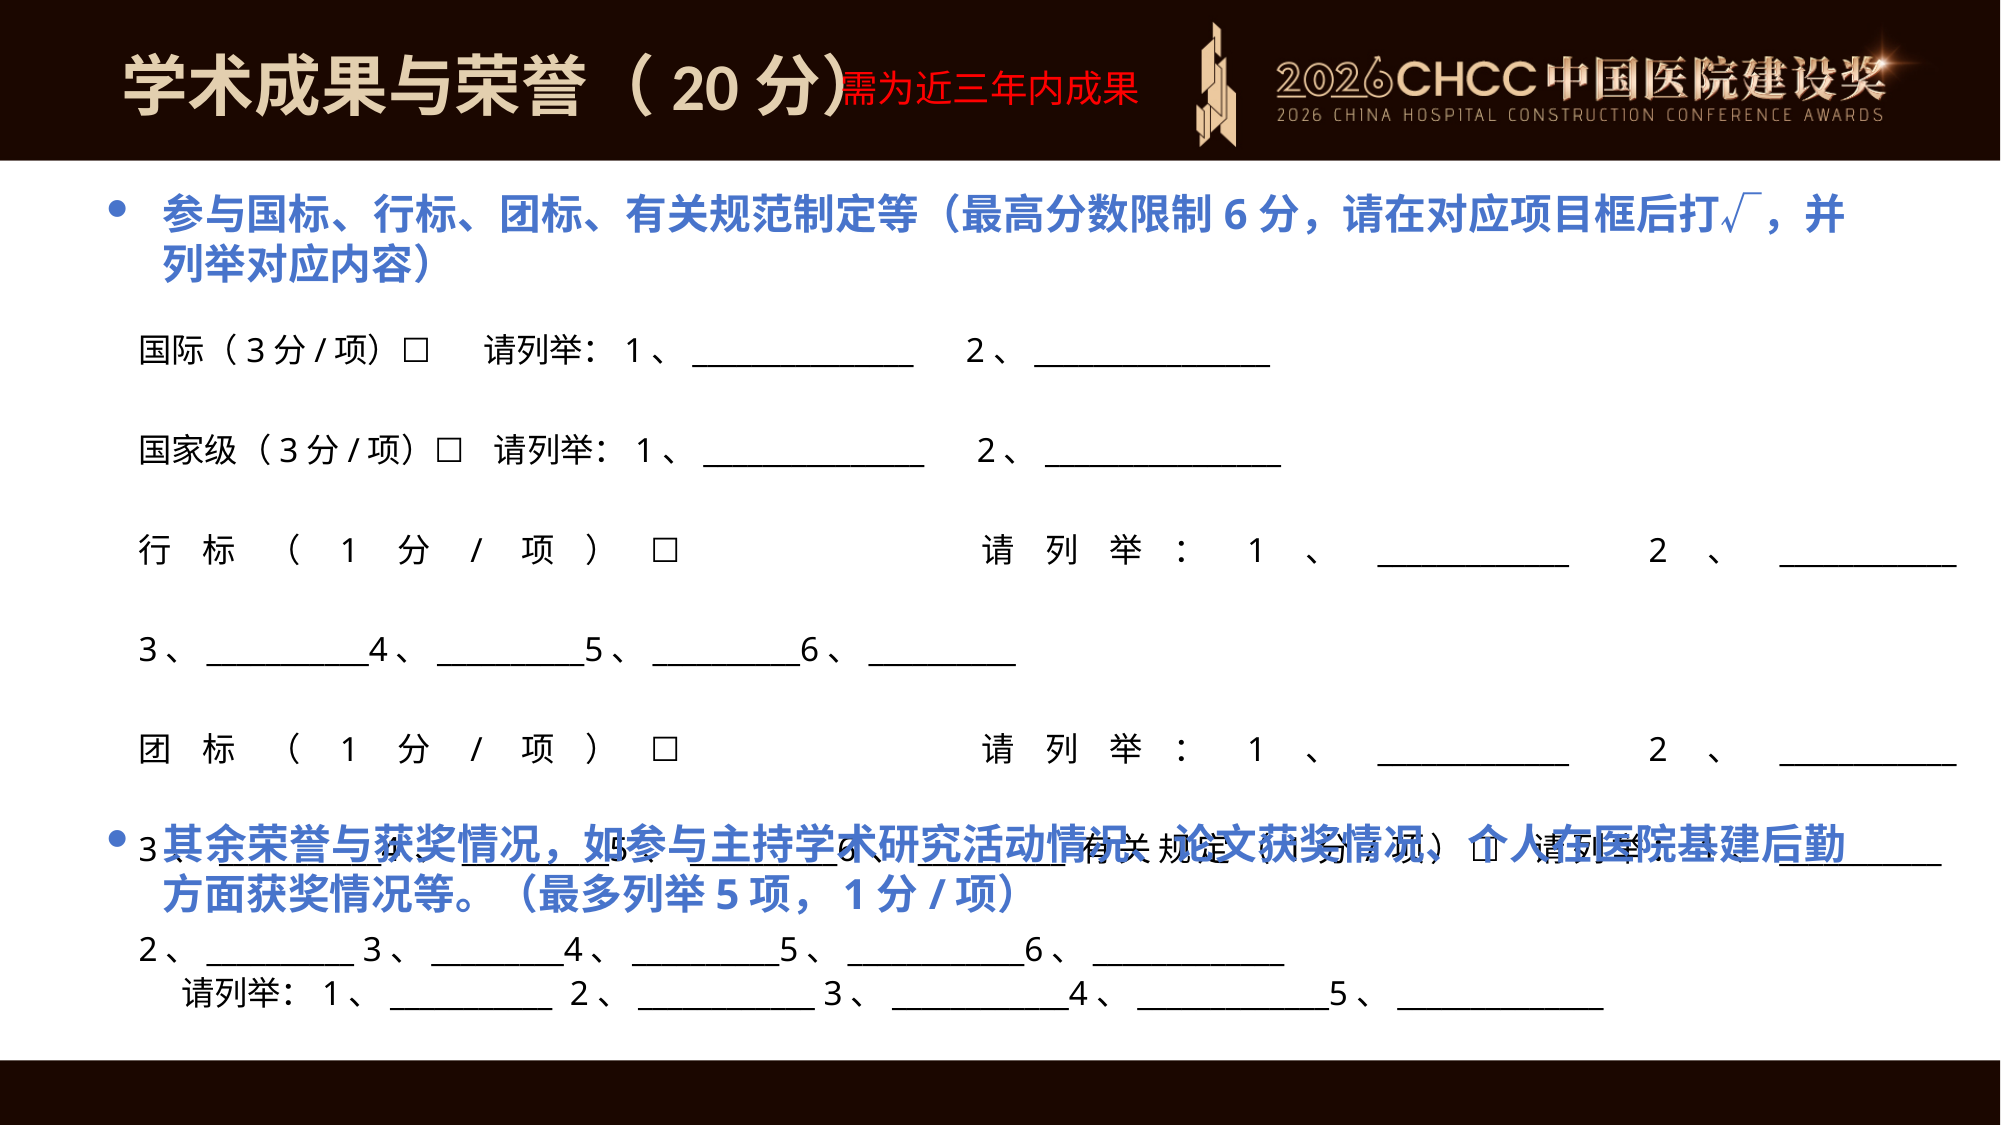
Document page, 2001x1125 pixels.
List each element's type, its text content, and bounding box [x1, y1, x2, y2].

text_box 学术成果与荣誉（20分） [106, 36, 934, 132]
text_box 参与国标、行标、团标、有关规范制定等（最高分数限制6分，请在对应项目框后打√，并列举对应内容） [106, 205, 1847, 288]
picture [0, 0, 2001, 1125]
text_box 其余荣誉与获奖情况，如参与主持学术研究活动情况、论文获奖情况、个人在医院基建后勤方面获奖情况等。（最多列举5项，1分/项） [106, 835, 1847, 918]
text_box 需为近三年内成果 [825, 57, 1171, 118]
text_box 国际（3分/项）☐ 请列举：1、_______________ 2、________________ 国家级（3分/项）☐ 请列举：1、_______________ 2、________________ 行标（1分/项）☐ 请列举：1、_____________ 2、____________ 3、___________4、__________5、__________6、__________ 团标（1分/项）☐ 请列举：1、_____________ 2、____________ 3、___________4、__________5、__________6、__________有关规定（1分/项）☐ 请列举：1、___________ 2、__________ 3、_________4、__________5、____________6、_____________ [79, 269, 1957, 796]
text_box 请列举：1、___________ 2、____________ 3、____________4、_____________5、______________ [106, 955, 1806, 1086]
